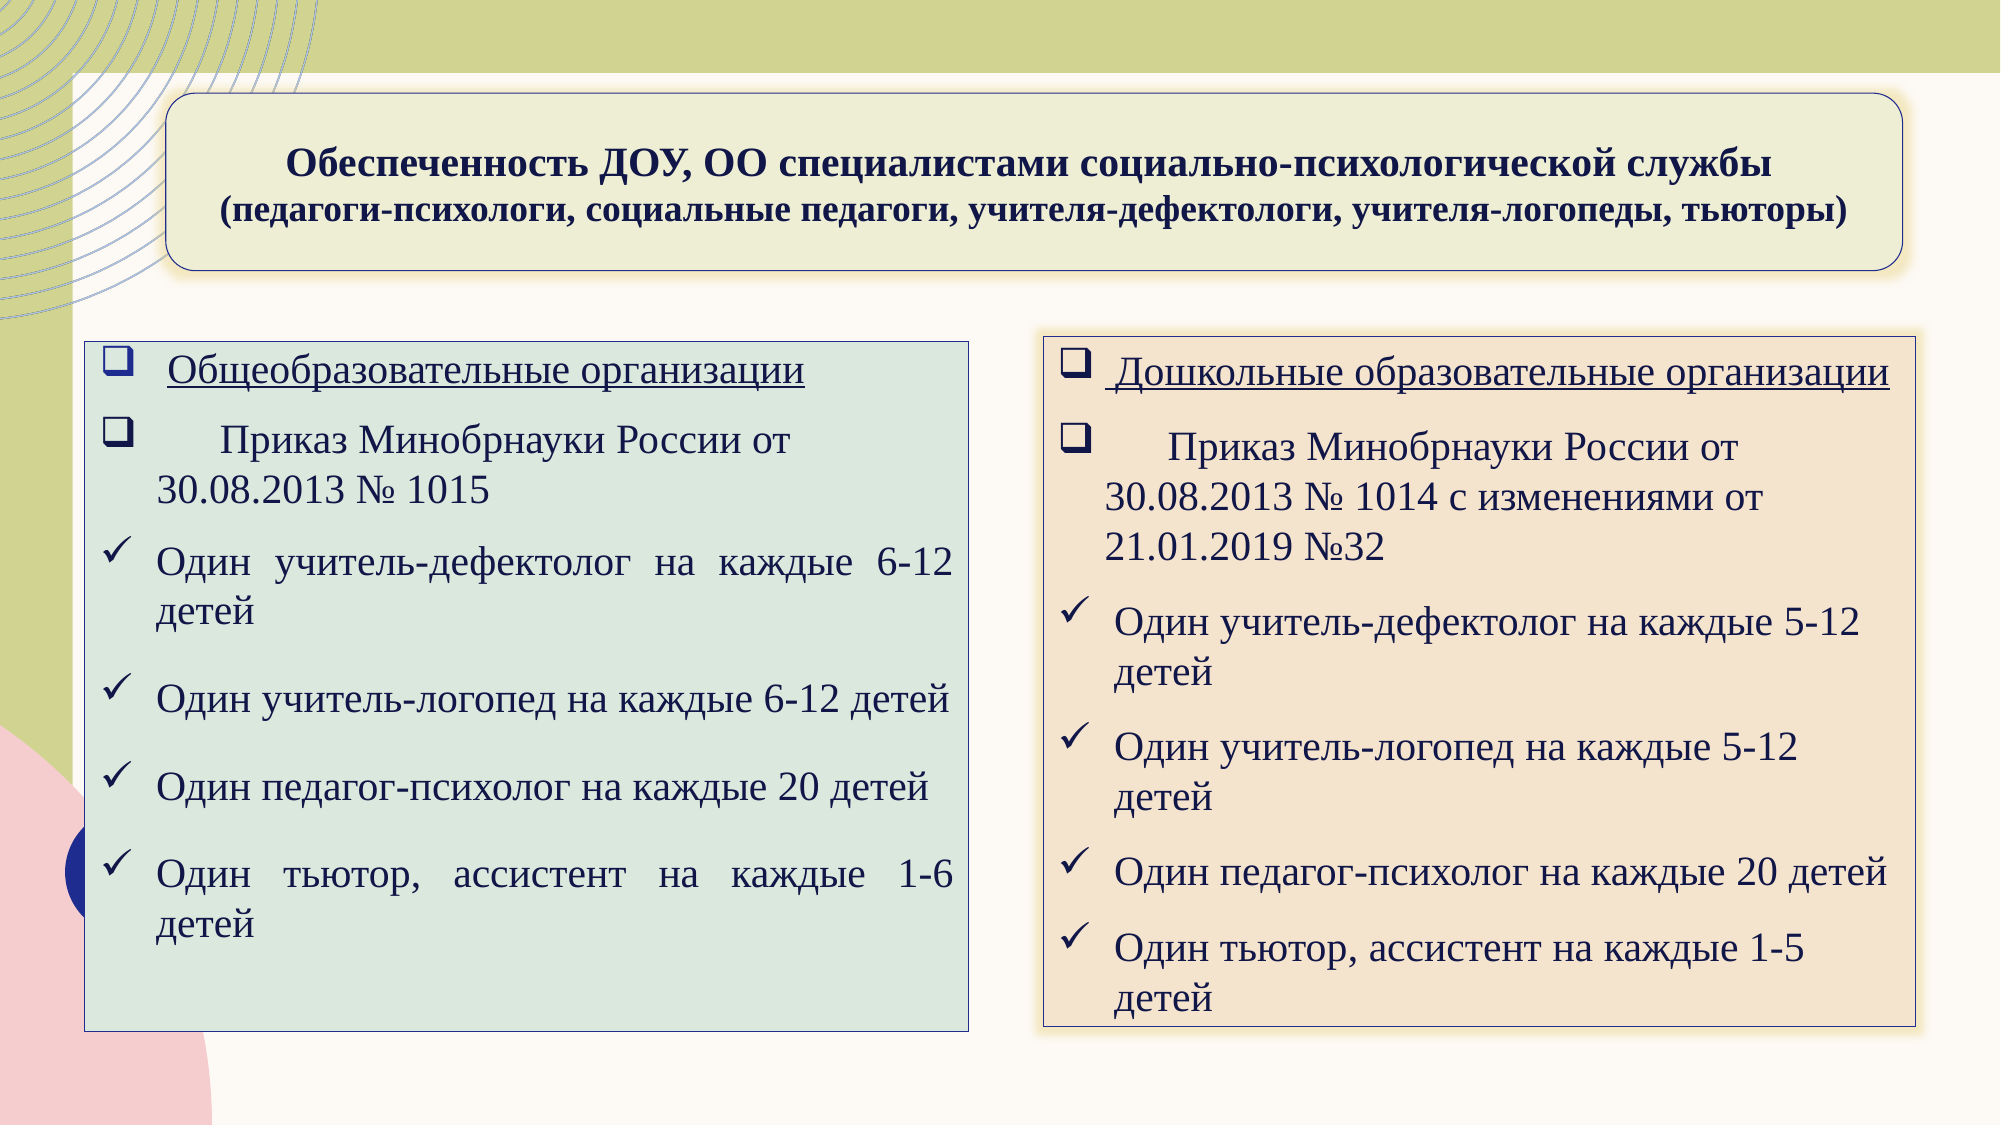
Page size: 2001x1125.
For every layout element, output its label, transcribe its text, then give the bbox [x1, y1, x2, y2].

text_box Дошкольные образовательные организации Приказ Минобрнауки России от 30.08.2013 № 1014 с изменениями от 21.01.2019 №32 Один учитель-дефектолог на каждые 5-12 детей Один учитель-логопед на каждые 5-12 детей Один педагог-психолог на каждые 20 детей Один тьютор, ассистент на каждые 1-5 детей [1043, 336, 1916, 1027]
list Общеобразовательные организации Приказ Минобрнауки России от 30.08.2013 № 1015 Один учитель-дефектолог на каждые 6-12 детей Один учитель-логопед на каждые 6-12 детей Один педагог-психолог на каждые 20 детей Один тьютор, ассистент на каждые 1-6 детей [84, 341, 969, 1032]
text_box Обеспеченность ДОУ, ОО специалистами социально-­психологической службы (педагоги-психологи, социальные педагоги, учителя-дефектологи, учителя-логопеды, тьюторы) [165, 92, 1904, 272]
picture [0, 0, 2001, 785]
